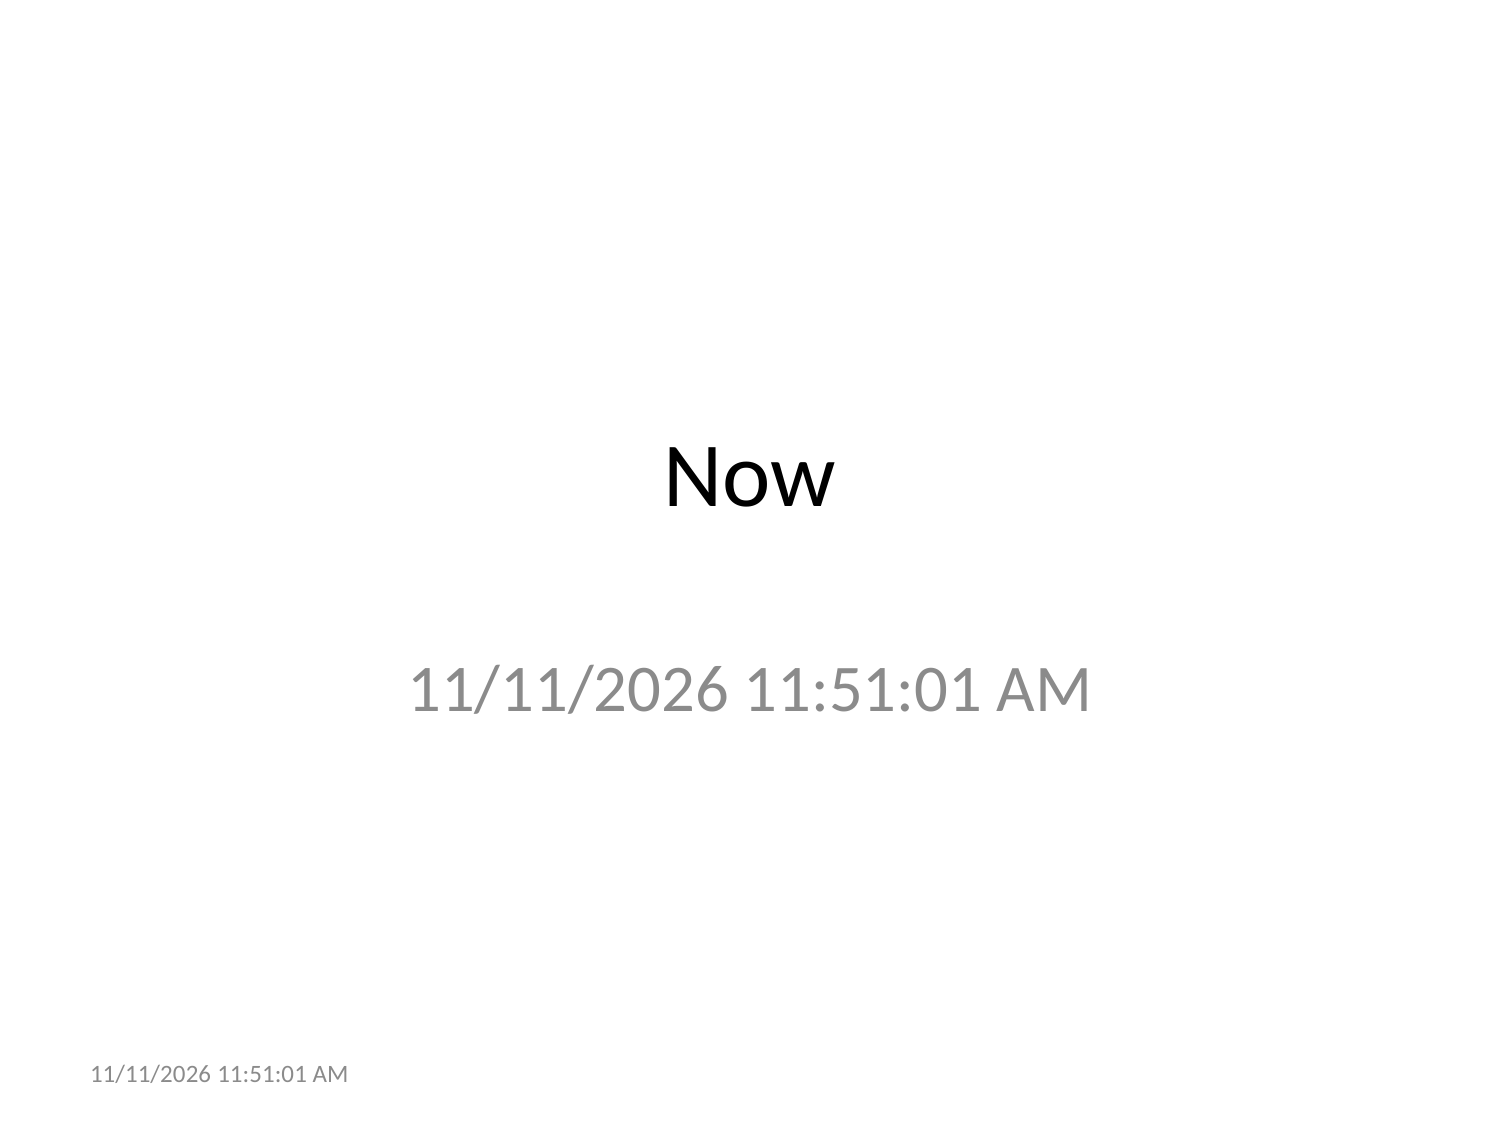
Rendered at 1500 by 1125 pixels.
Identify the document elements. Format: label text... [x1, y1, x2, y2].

subtitle 2011-12-19 10:20:04 AM [225, 637, 1275, 925]
title Now [112, 349, 1388, 591]
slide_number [75, 1042, 425, 1103]
